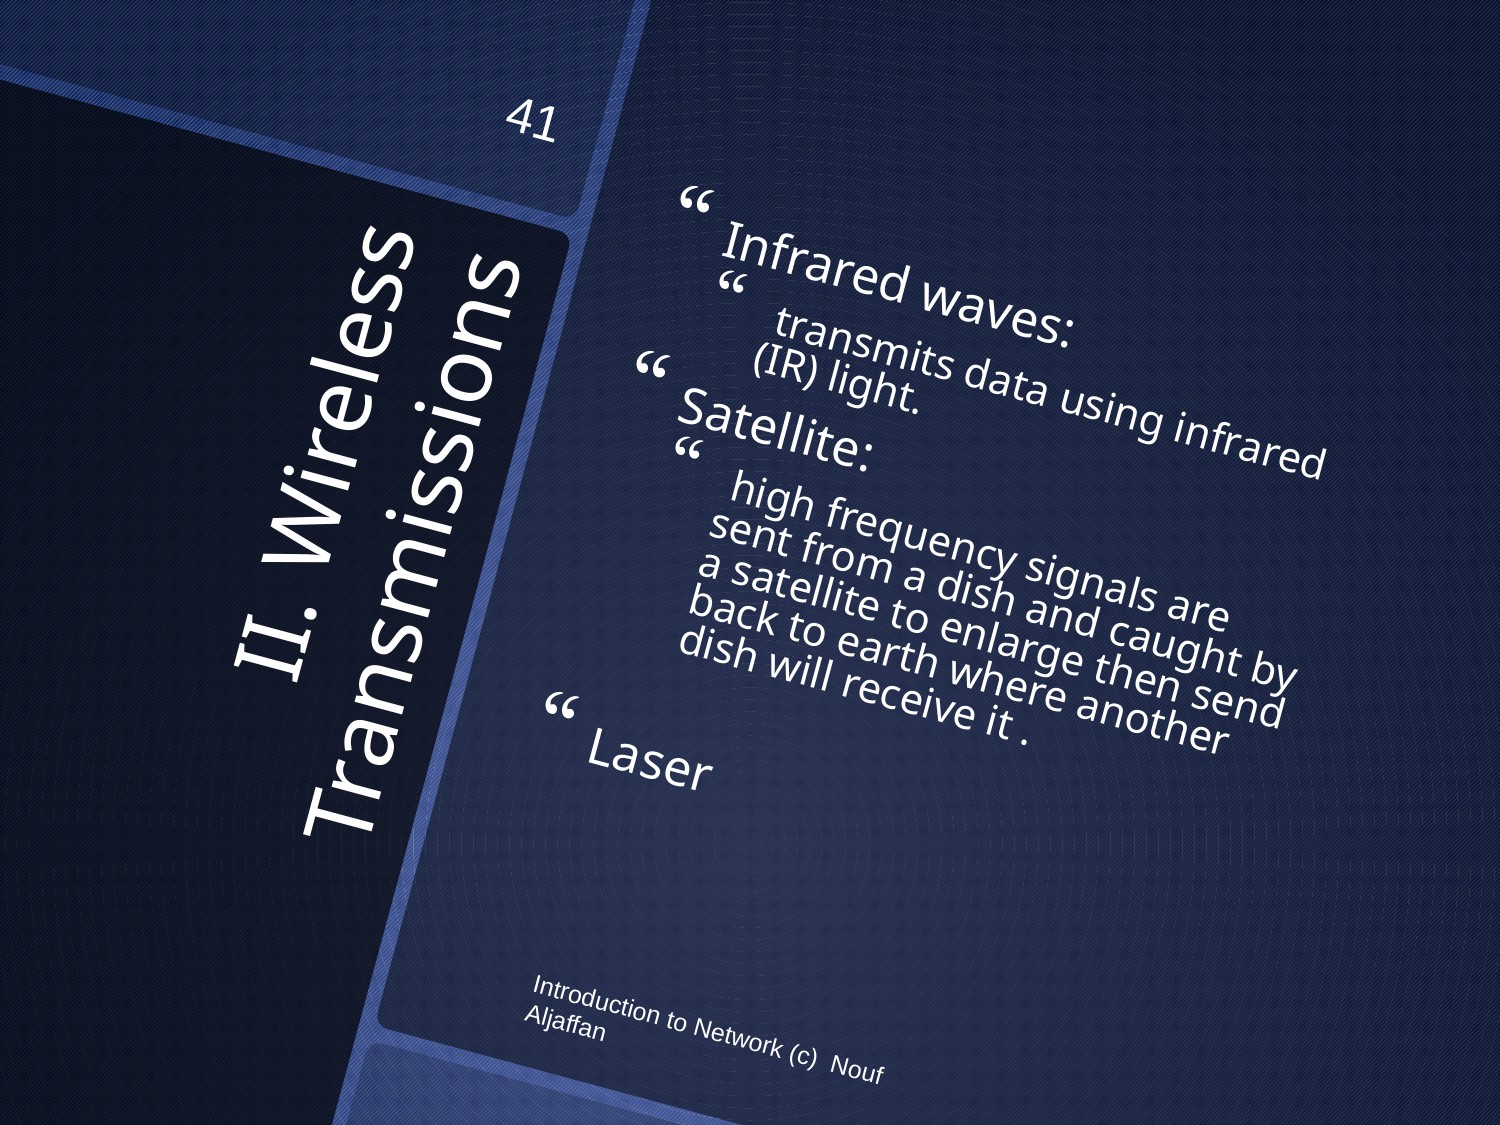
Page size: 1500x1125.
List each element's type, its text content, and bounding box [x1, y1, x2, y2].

title II. Wireless Transmissions [69, 181, 554, 1056]
list Infrared waves: transmits data using infrared (IR) light. Satellite: high frequency signals are sent from a dish and caught by a satellite to enlarge then send back to earth where another dish will receive it . Laser [475, 72, 1430, 1076]
slide_number 41 [206, 1, 585, 157]
footer Introduction to Network (c) Nouf Aljaffan [508, 963, 903, 1123]
